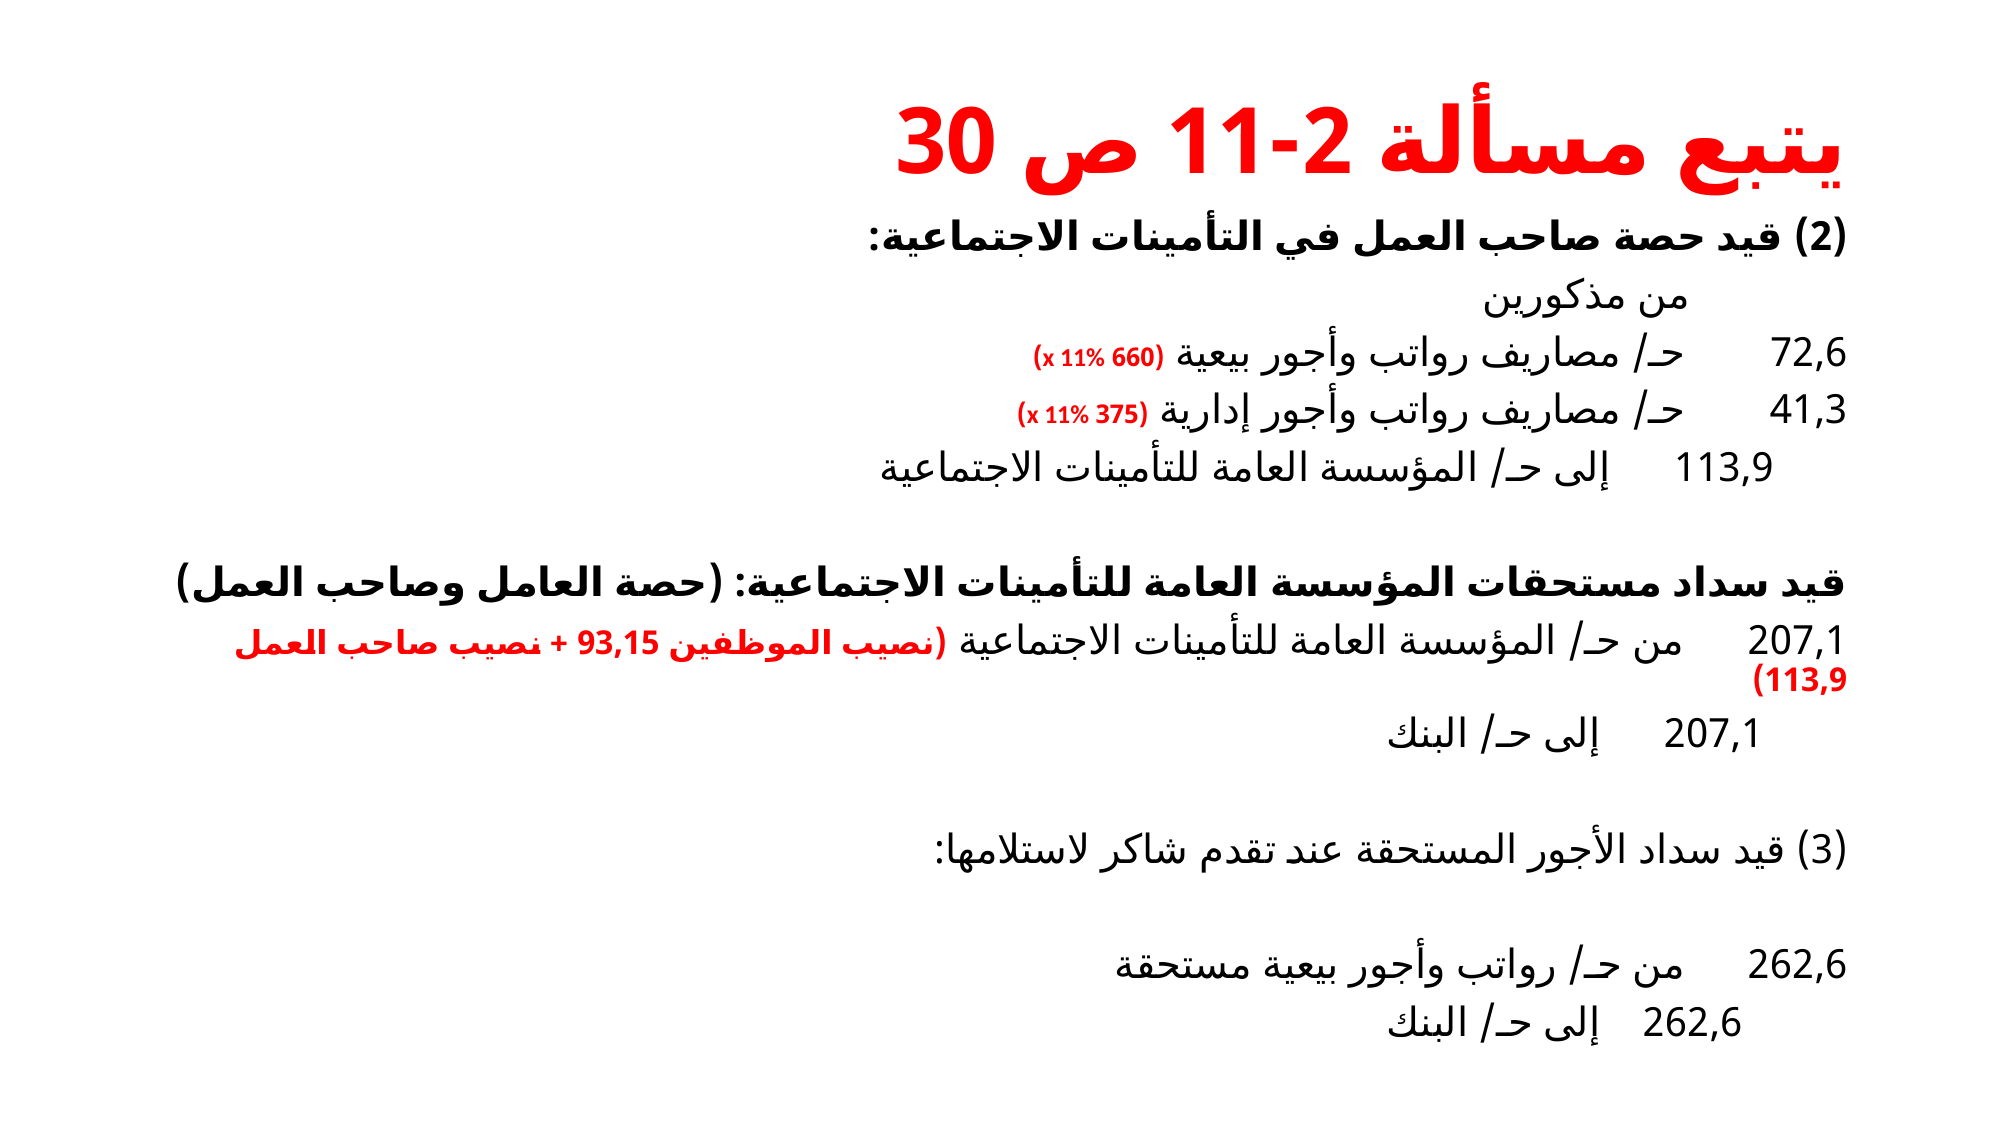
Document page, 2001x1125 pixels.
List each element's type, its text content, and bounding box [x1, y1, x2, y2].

list (2) قيد حصة صاحب العمل في التأمينات الاجتماعية: من مذكورين 72,6 حـ/ مصاريف رواتب وأجور بيعية (660 x 11%) 41,3 حـ/ مصاريف رواتب وأجور إدارية (375 x 11%) 113,9 إلى حـ/ المؤسسة العامة للتأمينات الاجتماعية قيد سداد مستحقات المؤسسة العامة للتأمينات الاجتماعية: (حصة العامل وصاحب العمل) 207,1 من حـ/ المؤسسة العامة للتأمينات الاجتماعية (نصيب الموظفين 93,15 + نصيب صاحب العمل 113,9) 207,1 إلى حـ/ البنك (3) قيد سداد الأجور المستحقة عند تقدم شاكر لاستلامها: 262,6 من حـ/ رواتب وأجور بيعية مستحقة 262,6 إلى حـ/ البنك [137, 208, 1863, 1067]
title يتبع مسألة 2-11 ص 30 [137, 59, 1863, 208]
